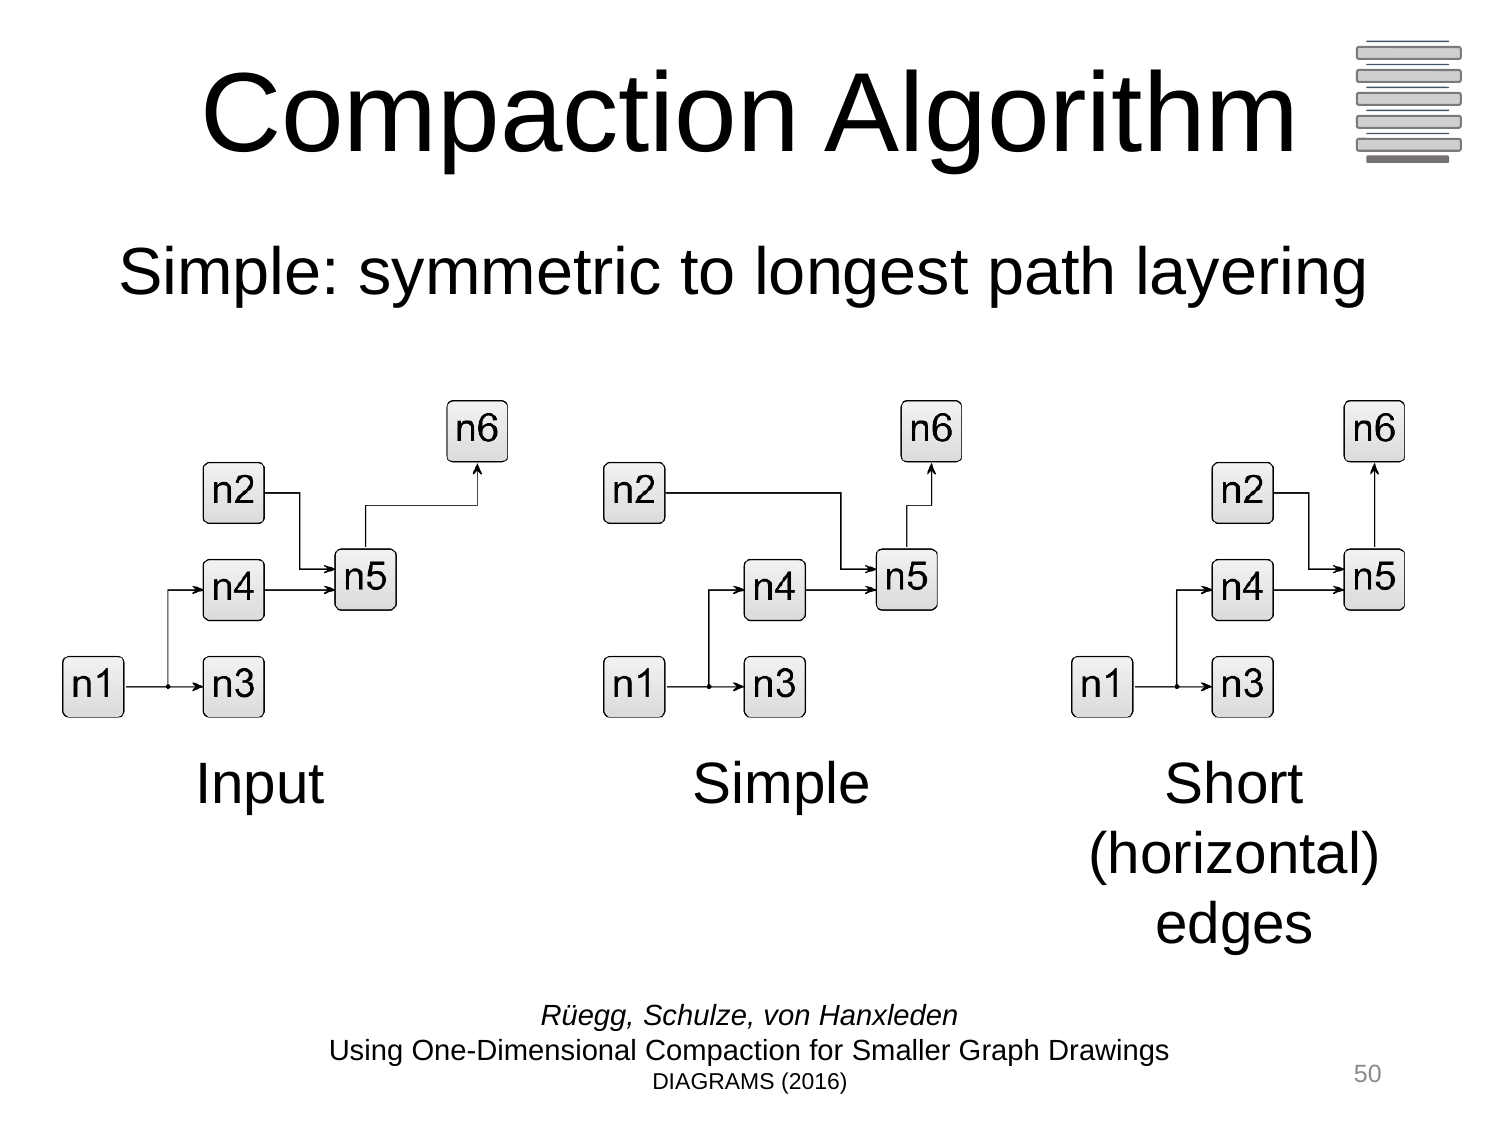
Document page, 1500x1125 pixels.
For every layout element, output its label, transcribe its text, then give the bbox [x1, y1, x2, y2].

slide_number 49 [1059, 1042, 1397, 1103]
text_box Rüegg, Schulze, von Hanxleden Using One-Dimensional Compaction for Smaller Graph Drawings DIAGRAMS (2016) [224, 988, 1275, 1102]
picture [603, 400, 962, 718]
text_box Input [180, 738, 341, 823]
picture [62, 400, 508, 718]
picture [1071, 400, 1405, 718]
title Compaction Algorithm [103, 37, 1397, 193]
text_box Simple [678, 738, 887, 823]
list Simple: symmetric to longest path layering [103, 229, 1397, 1125]
text_box Short (horizontal) edges [1063, 738, 1406, 963]
